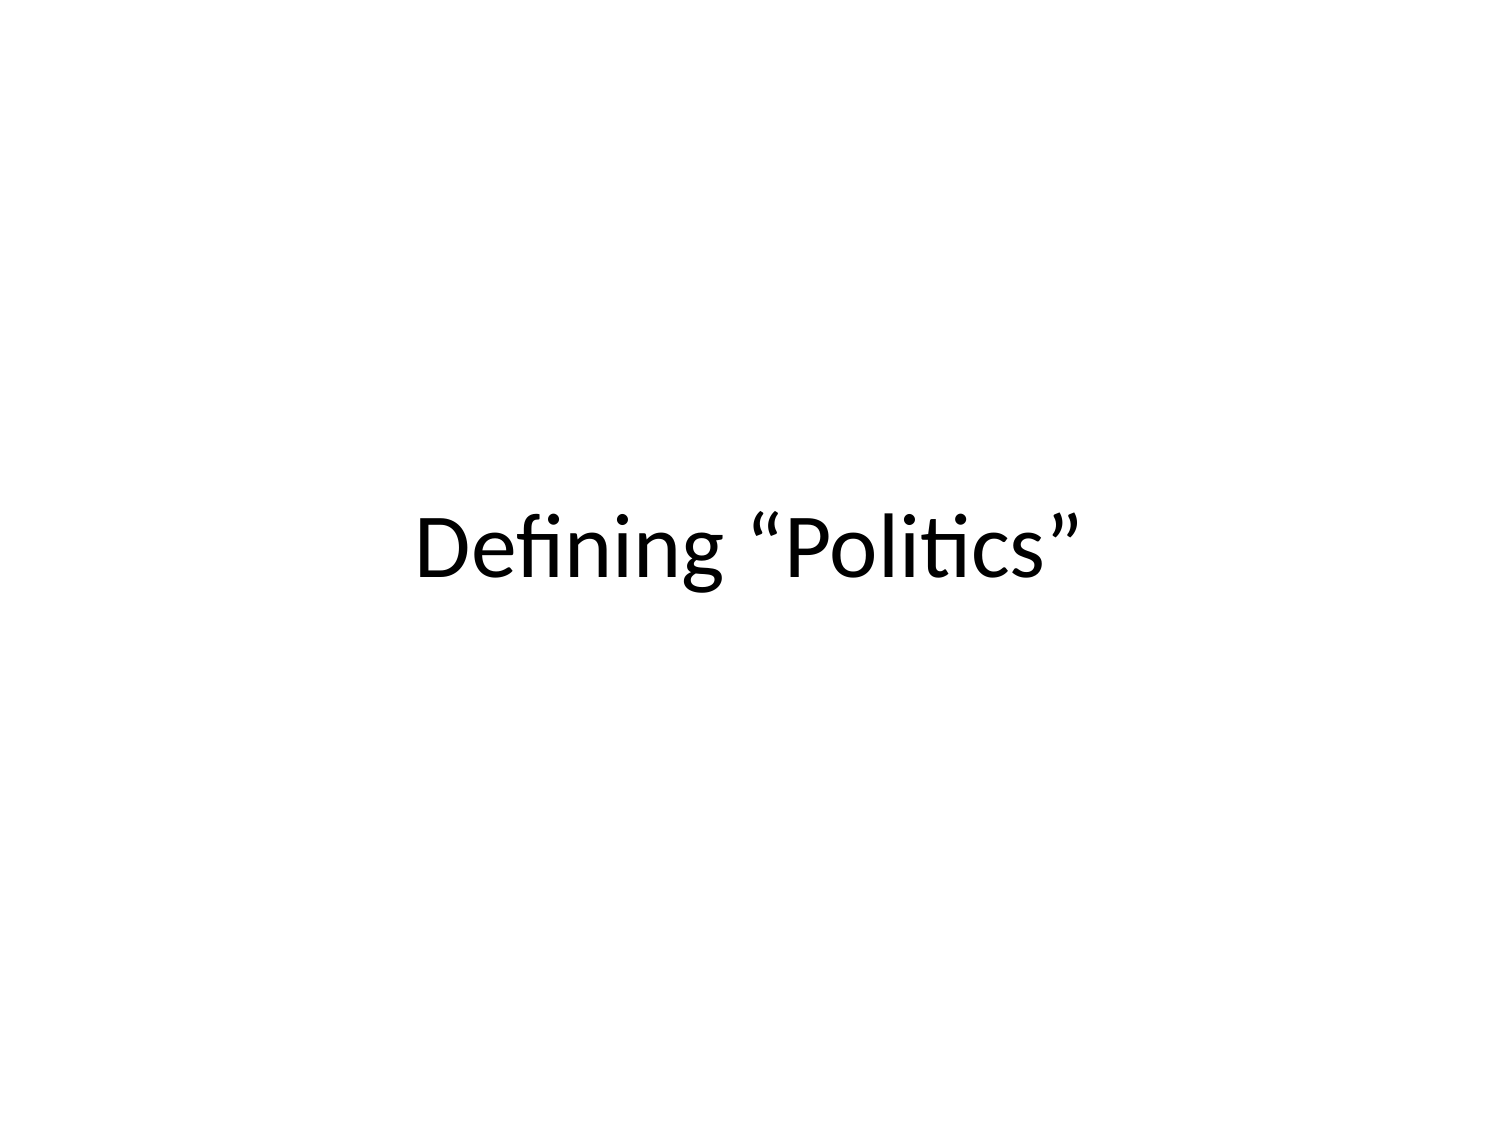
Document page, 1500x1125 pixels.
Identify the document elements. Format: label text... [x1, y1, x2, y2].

title Defining “Politics” [74, 44, 1426, 1038]
